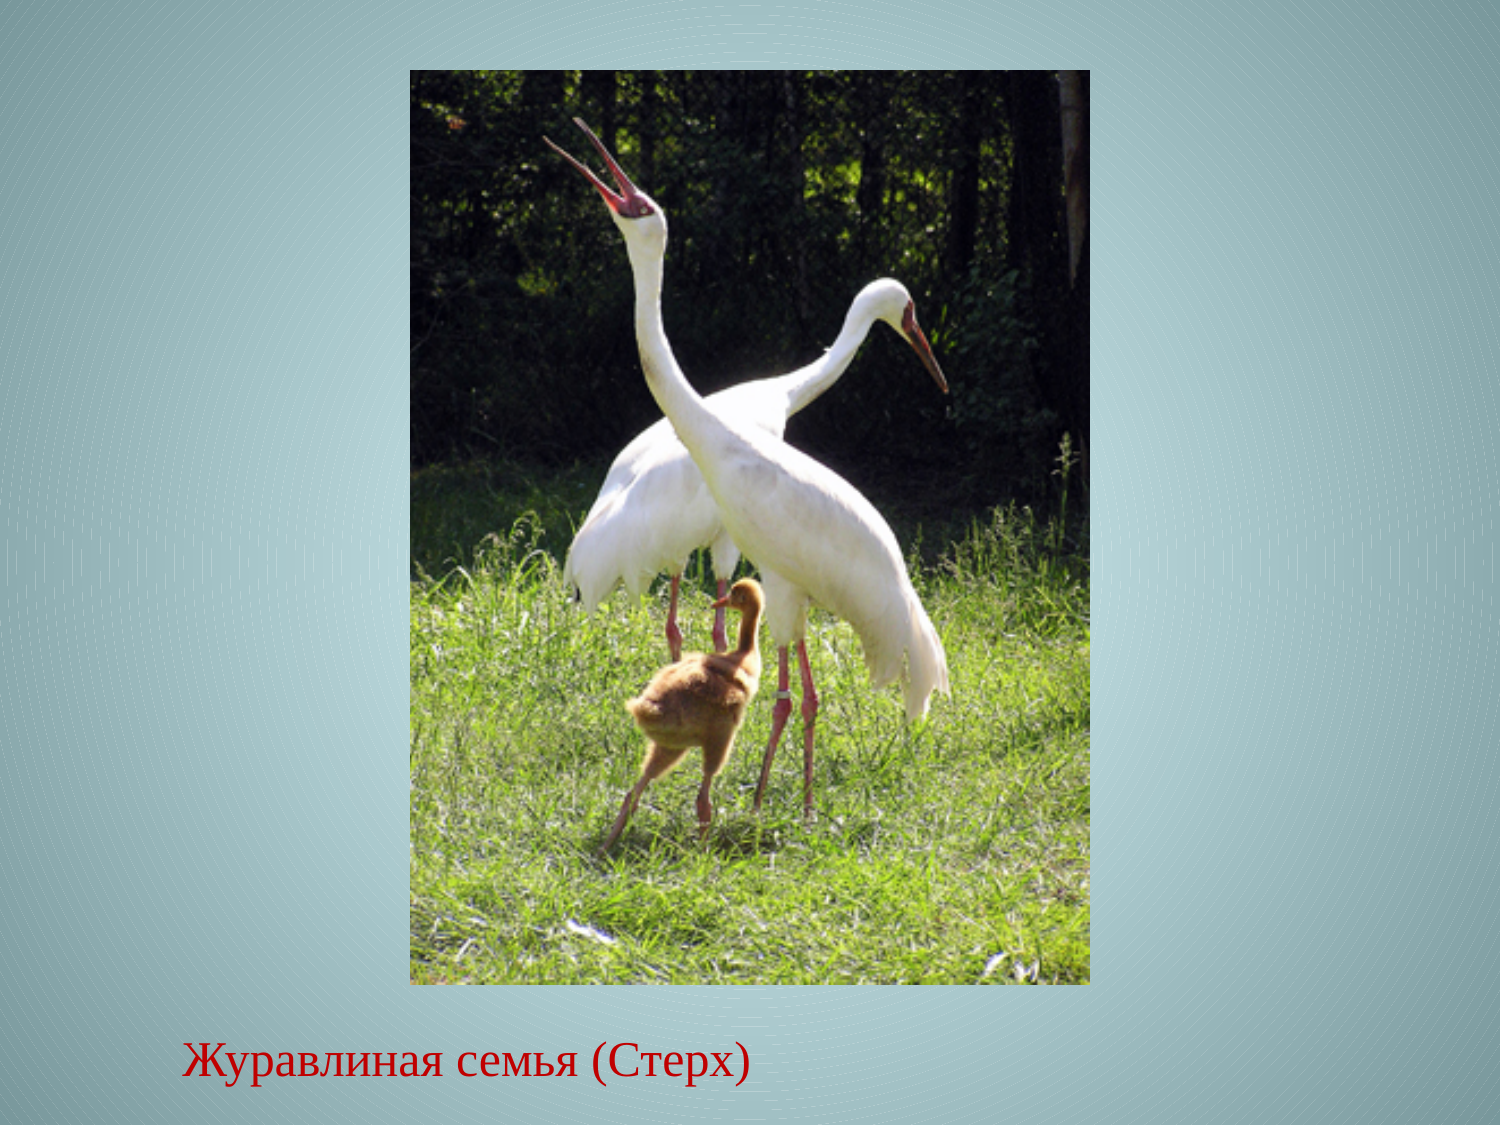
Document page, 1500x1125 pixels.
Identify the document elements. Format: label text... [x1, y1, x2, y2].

text_box Журавлиная семья (Стерх) [155, 1019, 767, 1095]
picture [409, 70, 1091, 985]
